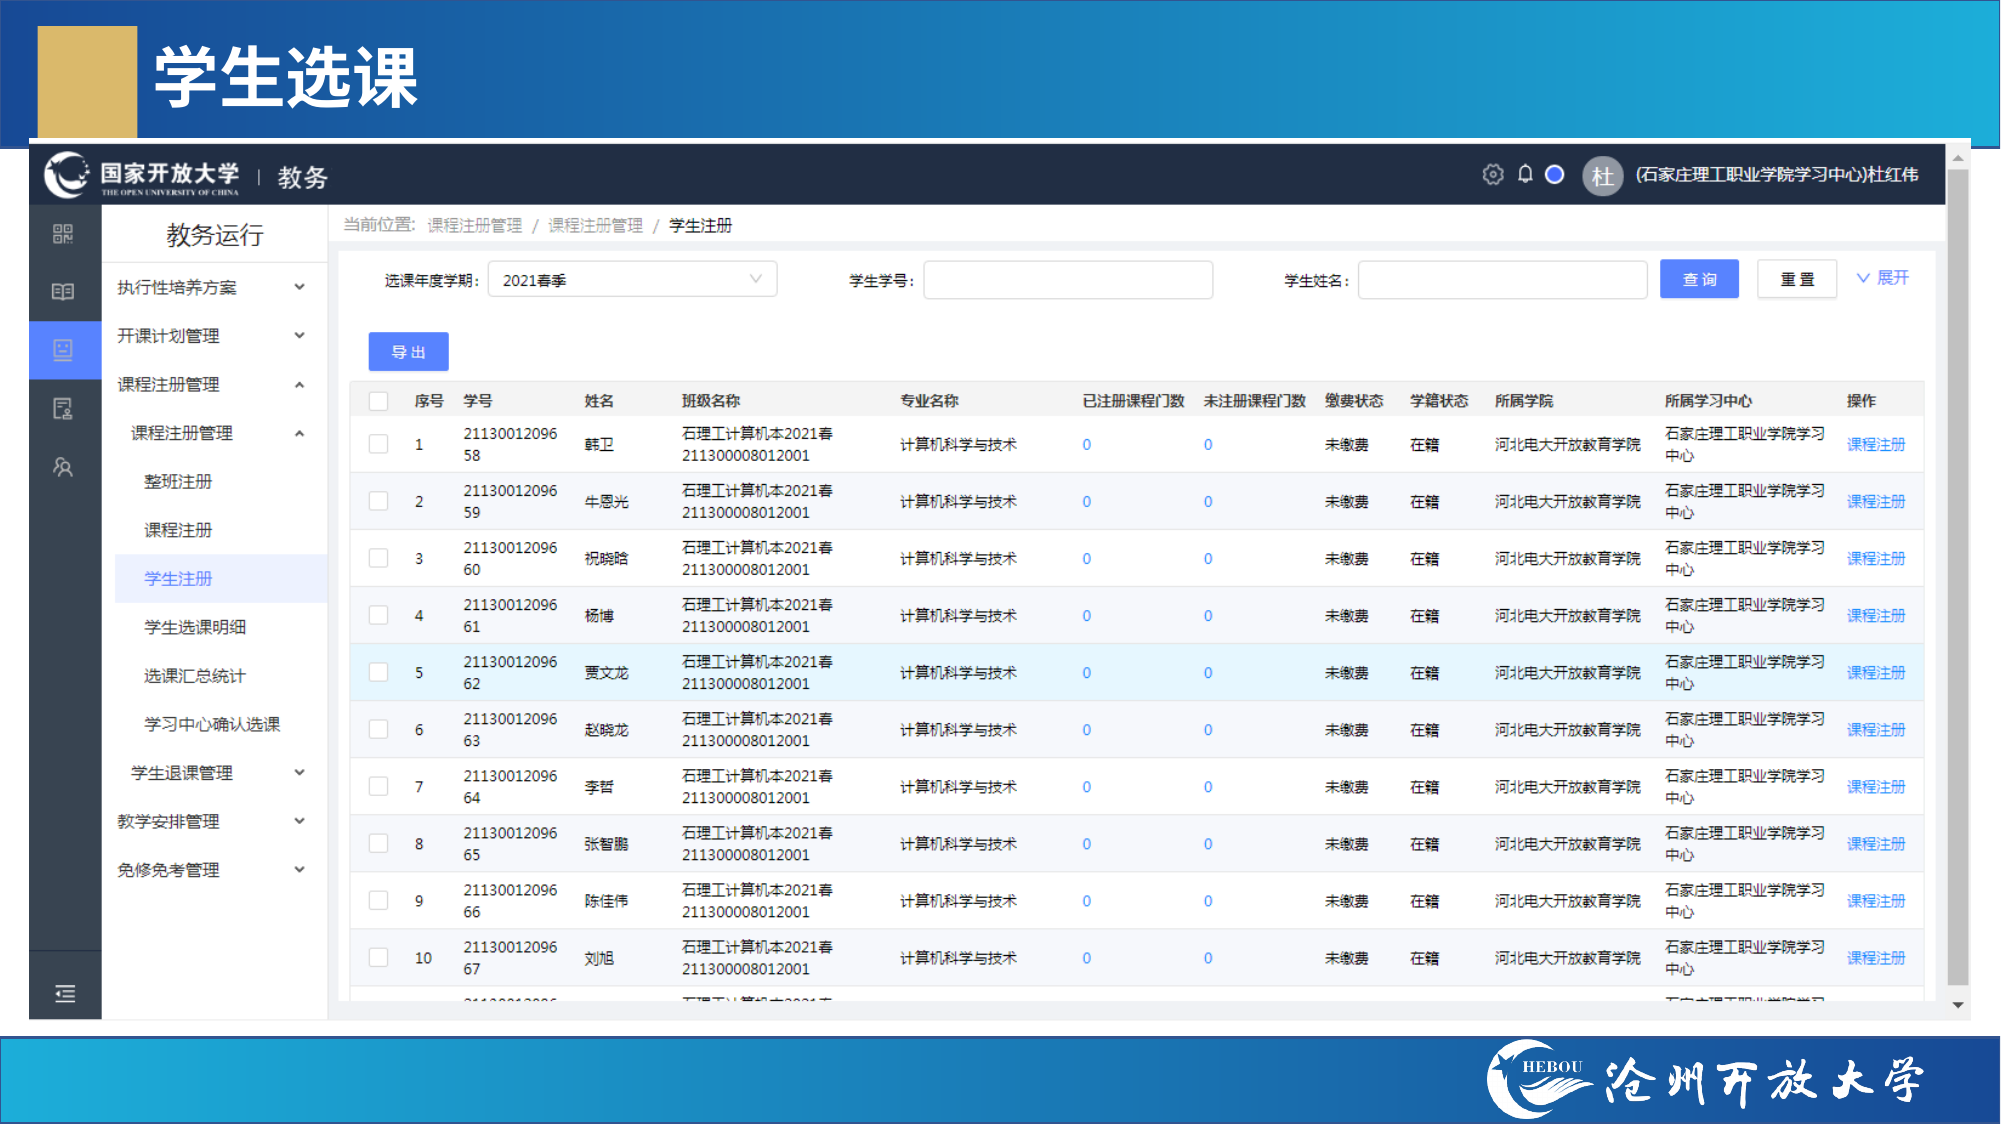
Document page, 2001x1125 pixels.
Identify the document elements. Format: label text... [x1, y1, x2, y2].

title 学生选课 [137, 23, 1863, 137]
picture [29, 137, 1971, 1023]
picture [1487, 1039, 1924, 1119]
